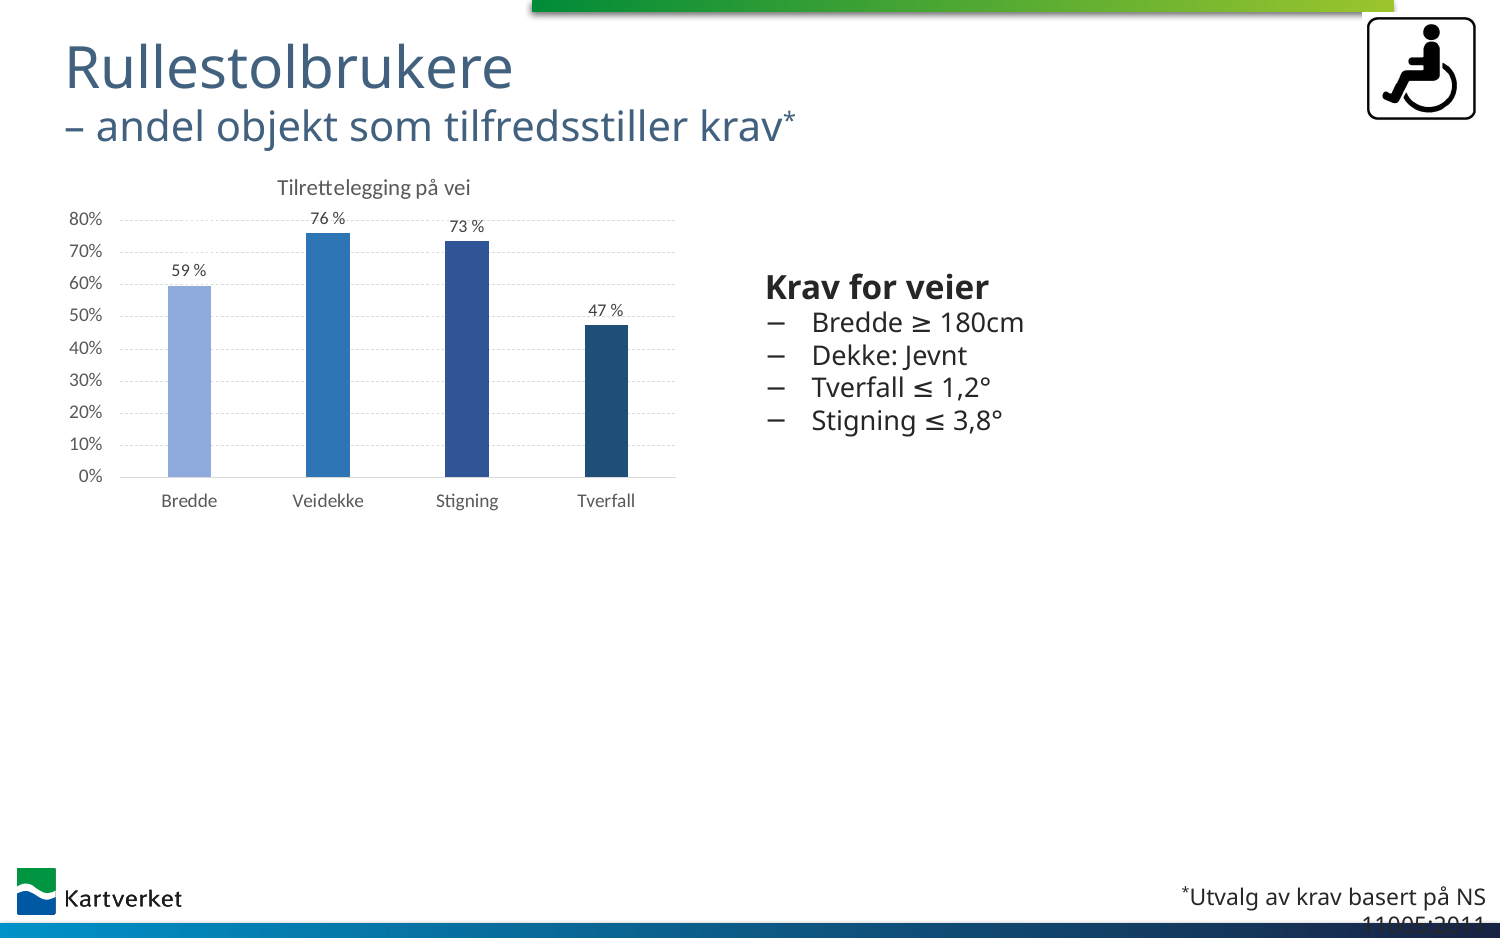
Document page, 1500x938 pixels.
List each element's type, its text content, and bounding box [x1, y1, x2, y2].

text_box Rullestolbrukere – andel objekt som tilfredsstiller krav* [49, 25, 1431, 158]
text_box Krav for veier Bredde ≥ 180cm Dekke: Jevnt Tverfall ≤ 1,2° Stigning ≤ 3,8° [750, 258, 1234, 444]
text_box *Utvalg av krav basert på NS 11005:2011 [1068, 873, 1500, 938]
picture [62, 166, 687, 519]
picture [1362, 12, 1481, 126]
